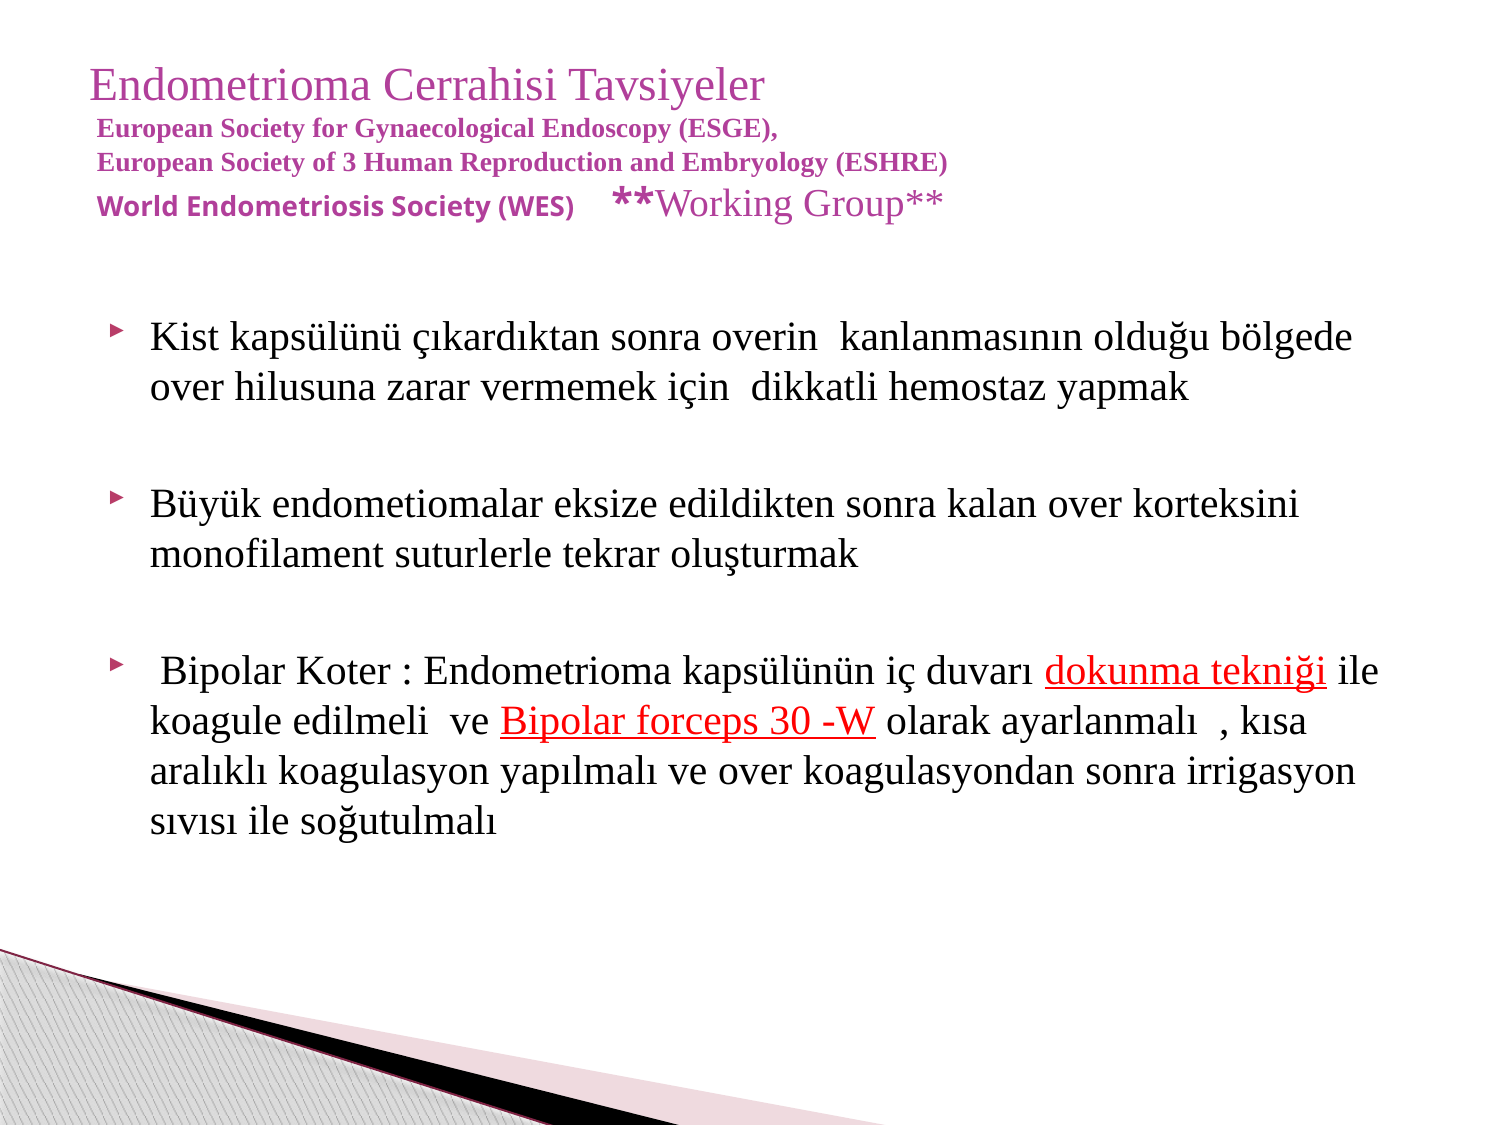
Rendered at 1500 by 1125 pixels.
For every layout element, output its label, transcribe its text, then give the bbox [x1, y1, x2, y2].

title Endometrioma Cerrahisi Tavsiyeler European Society for Gynaecological Endoscopy (ESGE), European Society of 3 Human Reproduction and Embryology (ESHRE) World Endometriosis Society (WES) **Working Group** [75, 45, 1425, 233]
list Kist kapsülünü çıkardıktan sonra overin kanlanmasının olduğu bölgede over hilusuna zarar vermemek için dikkatli hemostaz yapmak Büyük endometiomalar eksize edildikten sonra kalan over korteksini monofilament suturlerle tekrar oluşturmak Bipolar Koter : Endometrioma kapsülünün iç duvarı dokunma tekniği ile koagule edilmeli ve Bipolar forceps 30 -W olarak ayarlanmalı , kısa aralıklı koagulasyon yapılmalı ve over koagulasyondan sonra irrigasyon sıvısı ile soğutulmalı [75, 243, 1425, 986]
